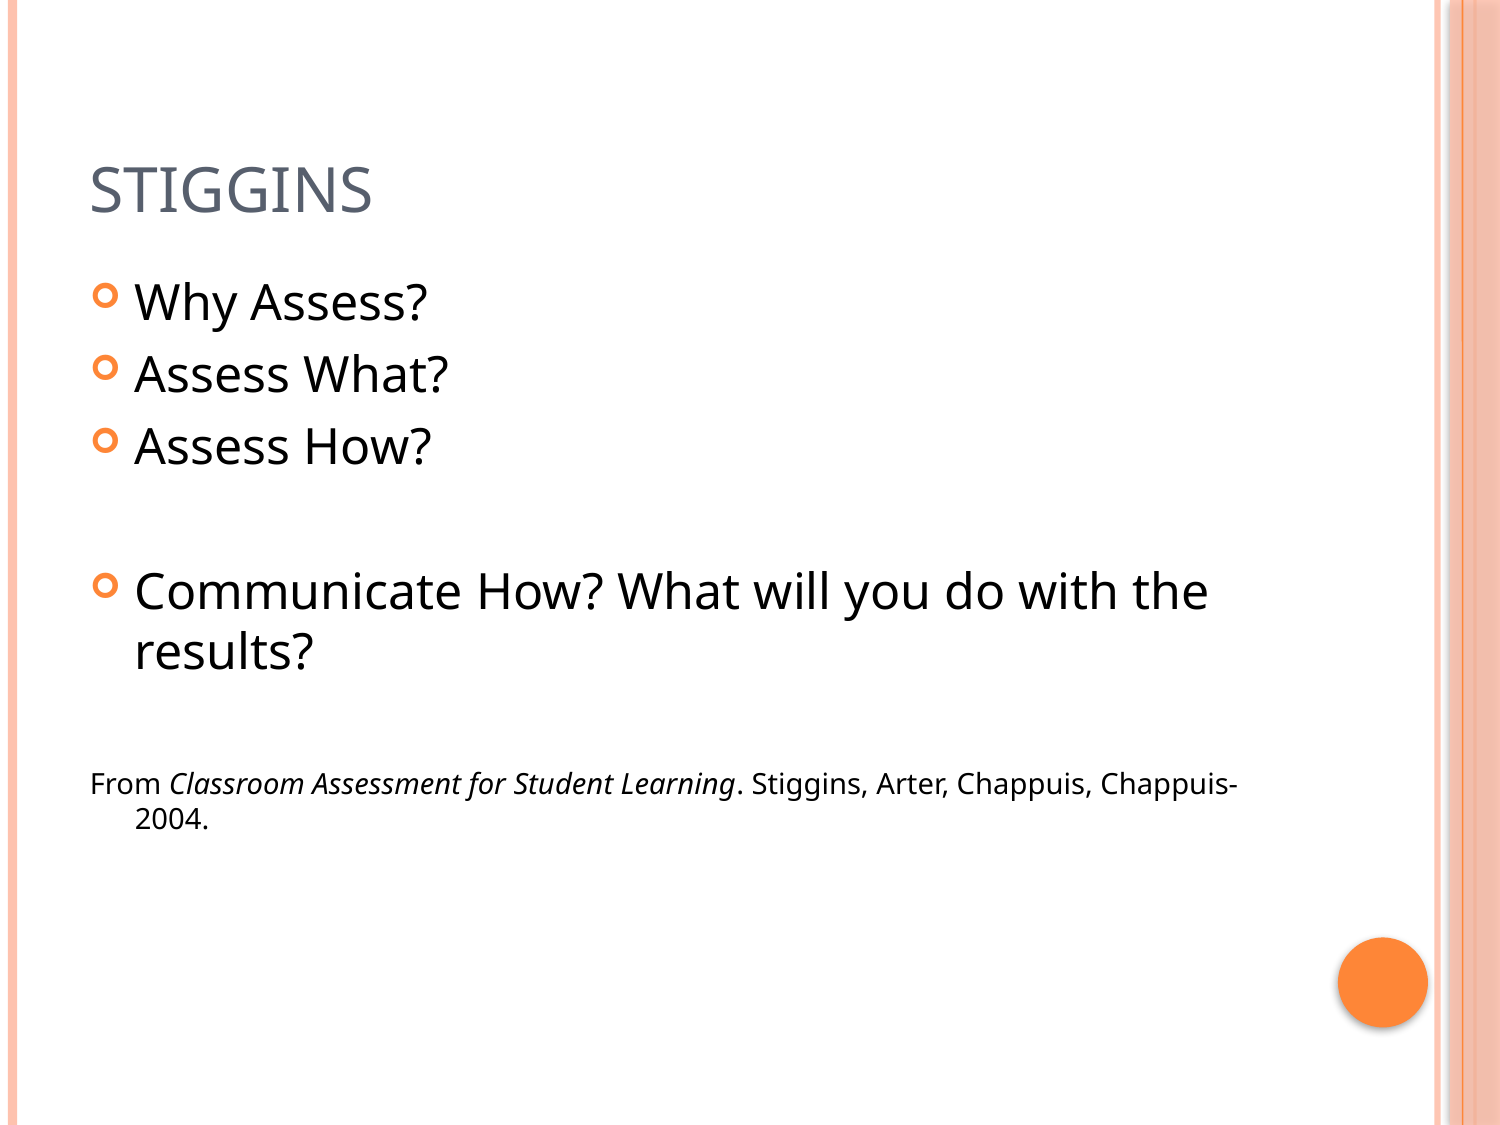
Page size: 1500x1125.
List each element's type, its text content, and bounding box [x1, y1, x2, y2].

list Why Assess? Assess What? Assess How? Communicate How? What will you do with the results? From Classroom Assessment for Student Learning. Stiggins, Arter, Chappuis, Chappuis-2004. [75, 262, 1300, 1062]
title Stiggins [75, 45, 1300, 233]
